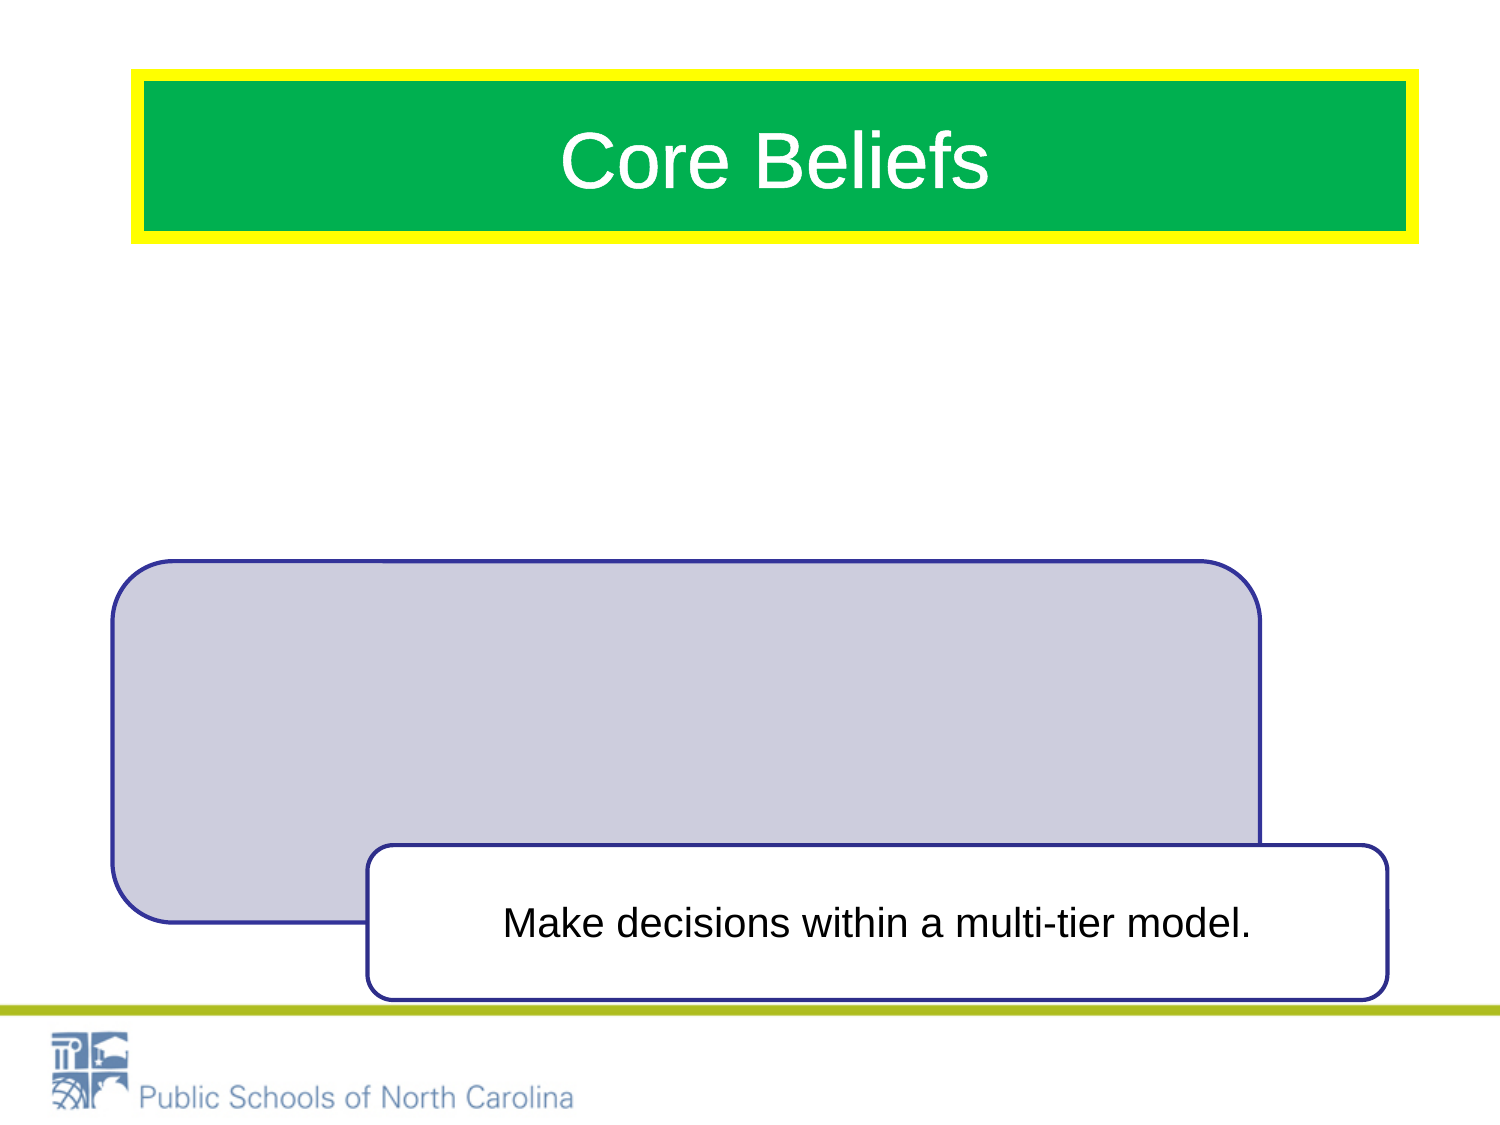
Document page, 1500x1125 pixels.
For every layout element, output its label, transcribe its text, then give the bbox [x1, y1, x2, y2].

title Core Beliefs [112, 49, 1388, 213]
picture [0, 1, 1500, 1124]
text_box Core Beliefs [137, 74, 1413, 238]
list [112, 262, 1388, 1001]
